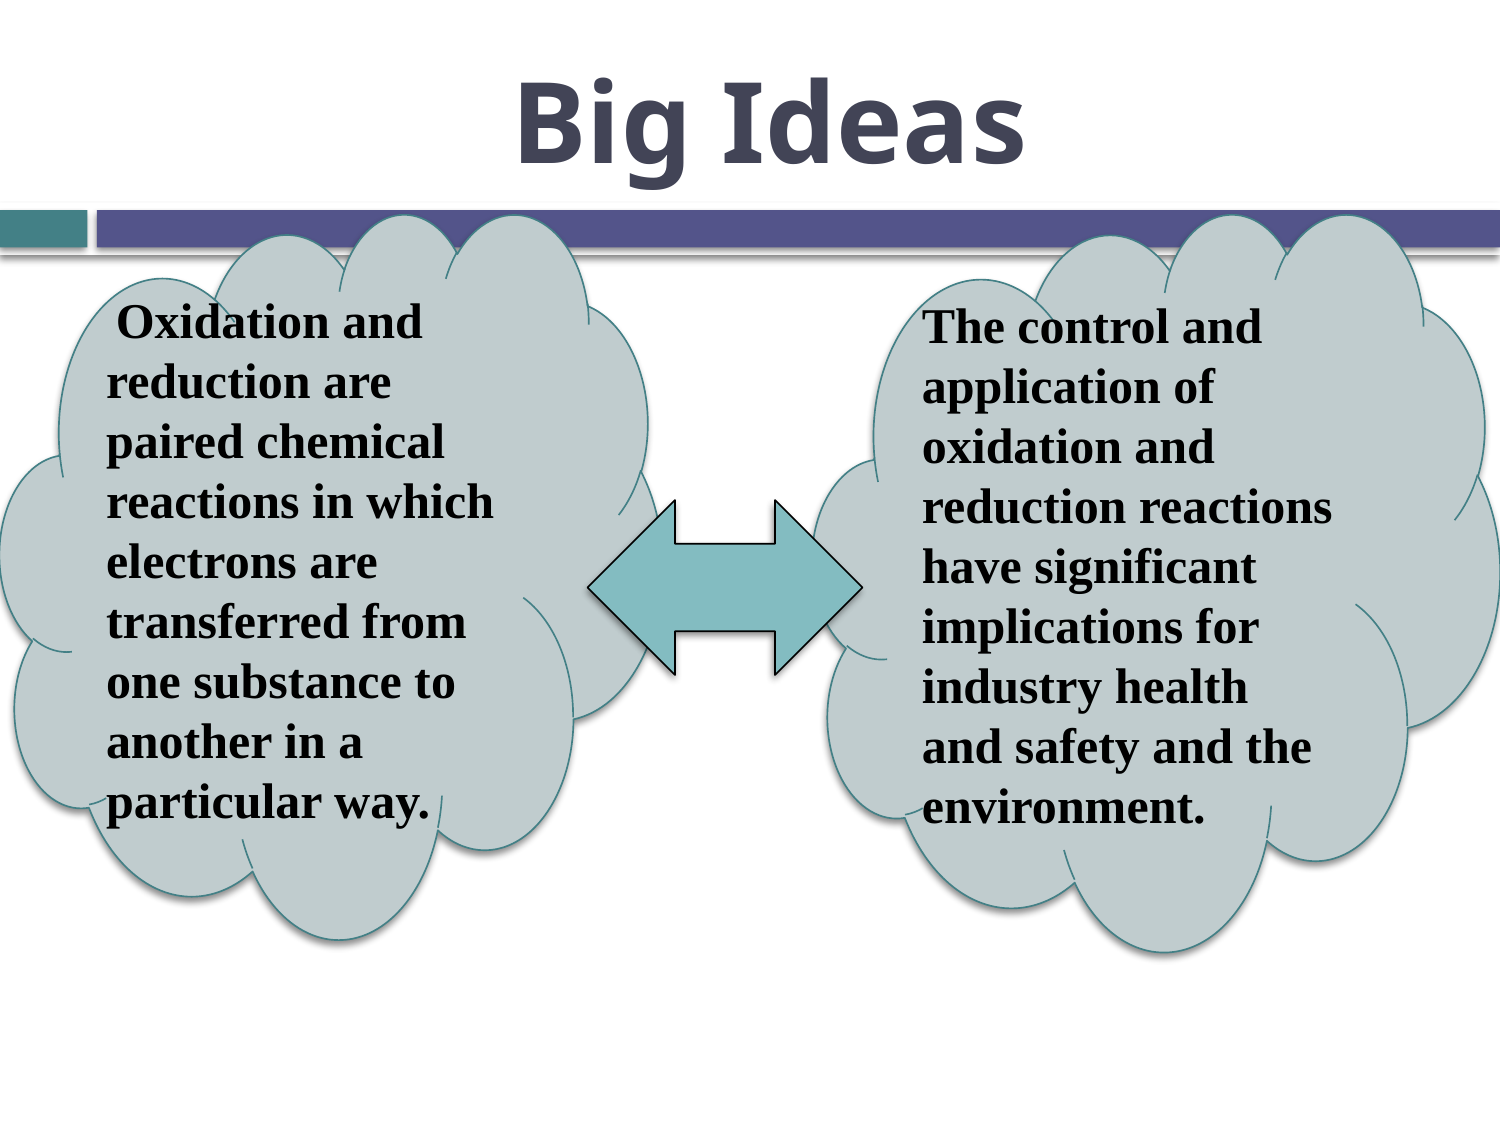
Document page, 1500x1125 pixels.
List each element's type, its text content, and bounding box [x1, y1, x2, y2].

title Big Ideas [100, 37, 1438, 200]
text_box [586, 499, 864, 676]
text_box Oxidation and reduction are paired chemical reactions in which electrons are transferred from one substance to another in a particular way. [0, 213, 658, 941]
text_box The control and application of oxidation and reduction reactions have significant implications for industry health and safety and the environment. [813, 213, 1500, 954]
